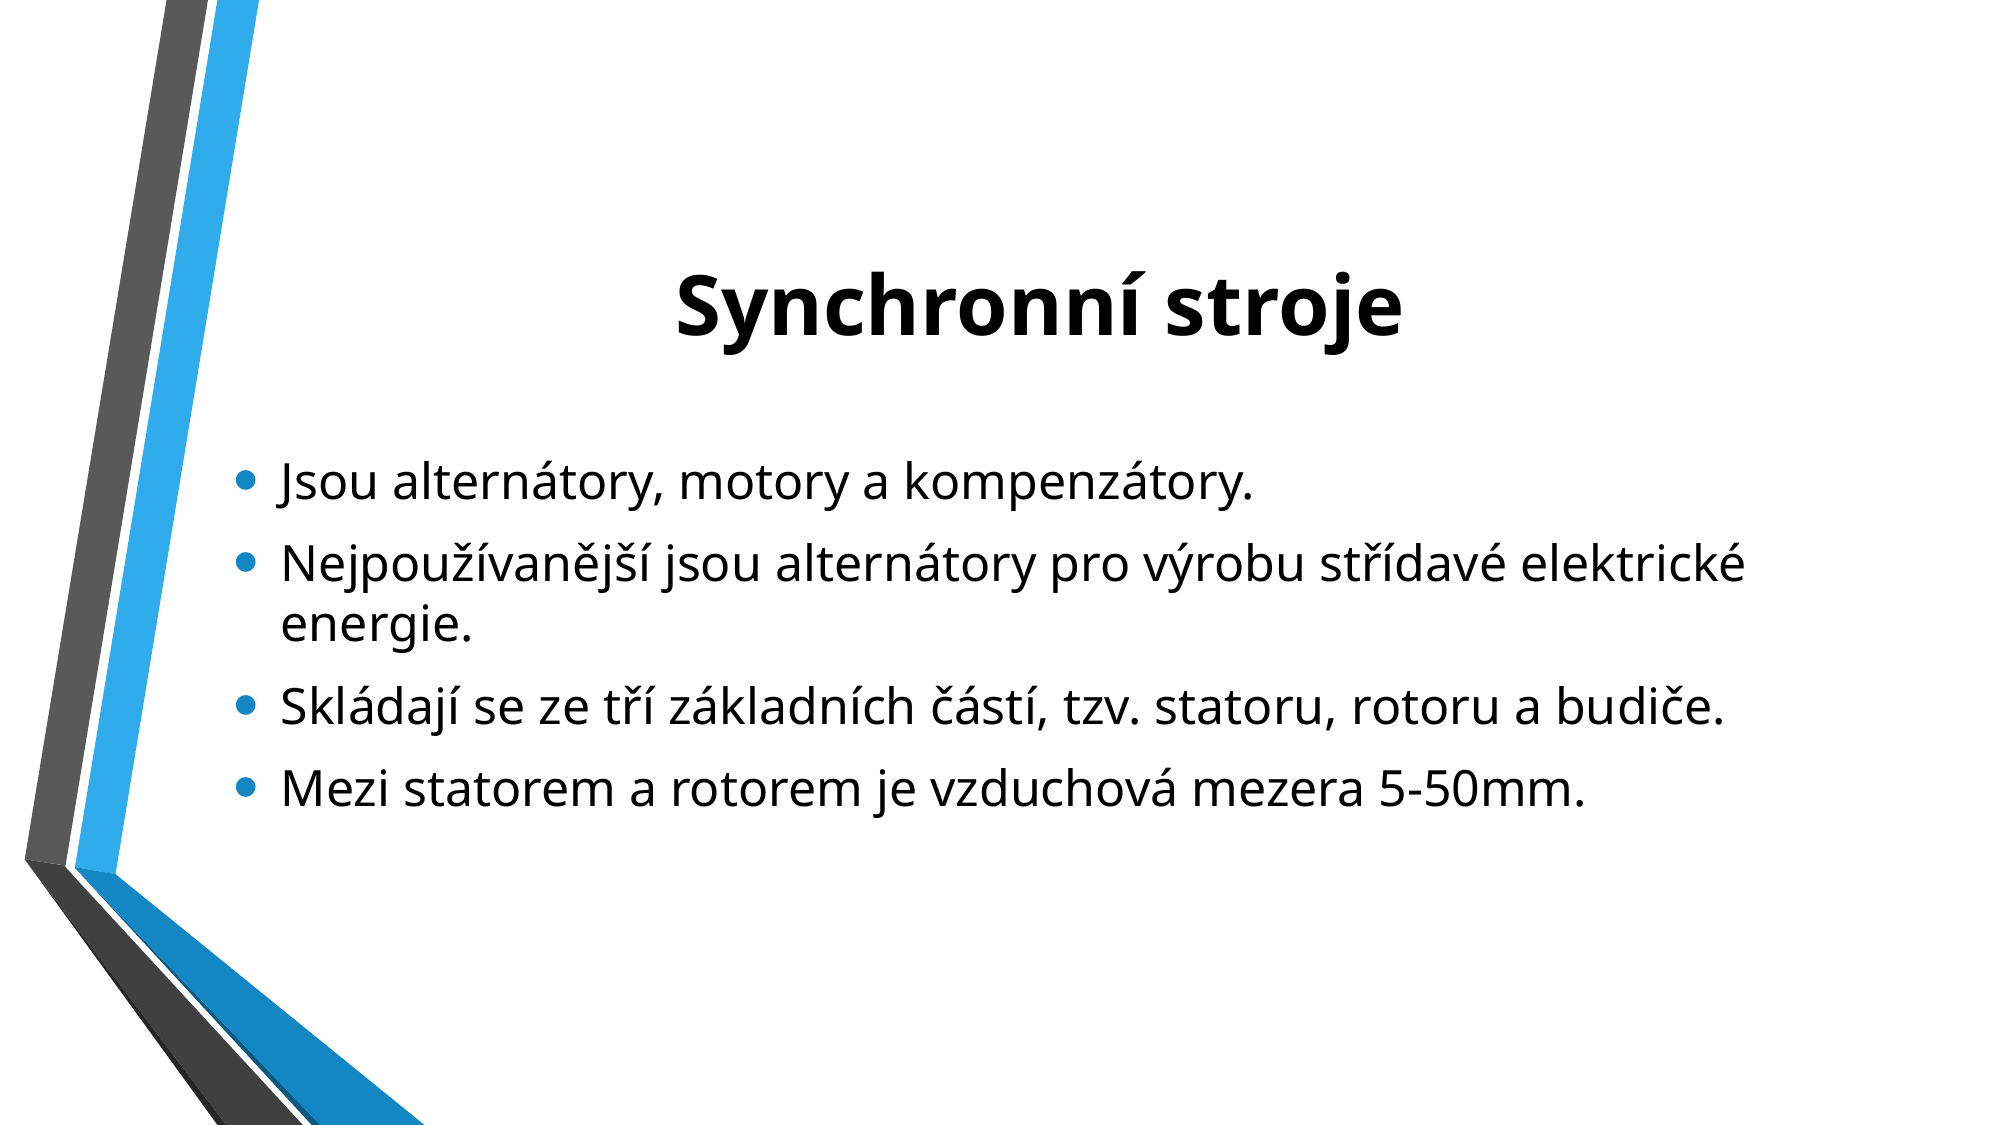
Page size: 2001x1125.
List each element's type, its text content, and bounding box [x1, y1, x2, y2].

title Synchronní stroje [218, 158, 1863, 447]
list Jsou alternátory, motory a kompenzátory. Nejpoužívanější jsou alternátory pro výrobu střídavé elektrické energie. Skládají se ze tří základních částí, tzv. statoru, rotoru a budiče. Mezi statorem a rotorem je vzduchová mezera 5-50mm. [218, 476, 1863, 872]
